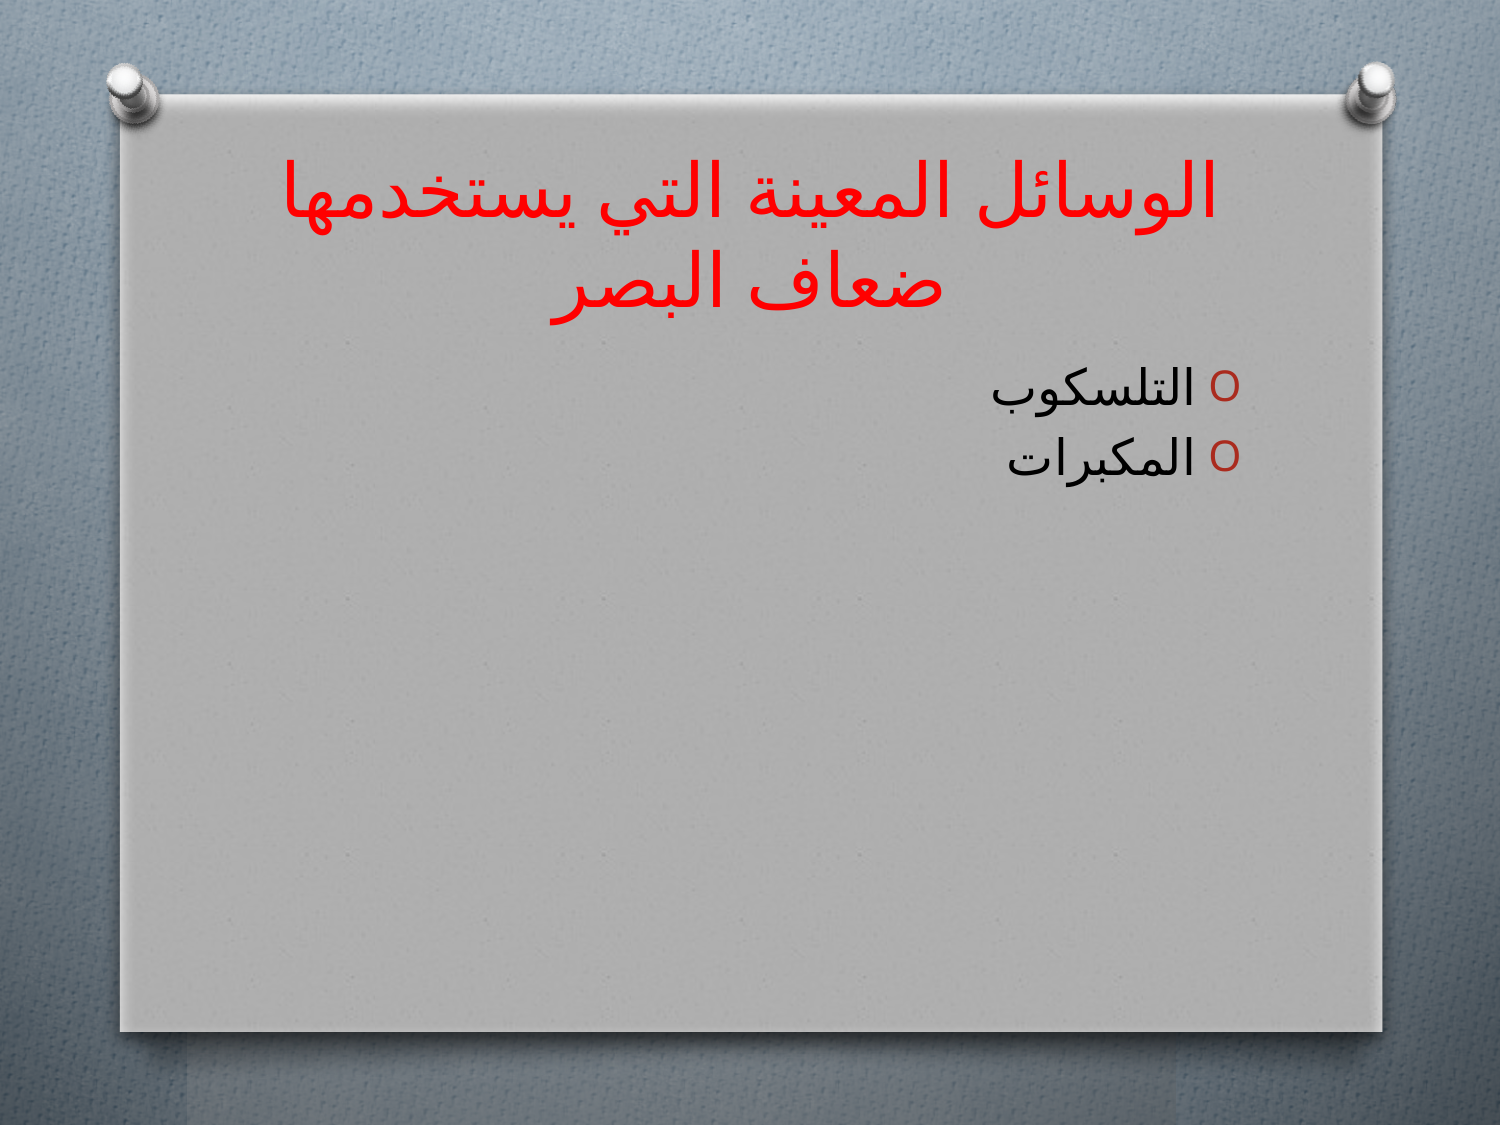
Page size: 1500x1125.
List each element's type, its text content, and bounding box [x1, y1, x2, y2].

picture [75, 29, 198, 153]
list التلسكوب المكبرات [240, 347, 1257, 939]
title الوسائل المعينة التي يستخدمها ضعاف البصر [179, 134, 1323, 332]
picture [1317, 35, 1439, 156]
